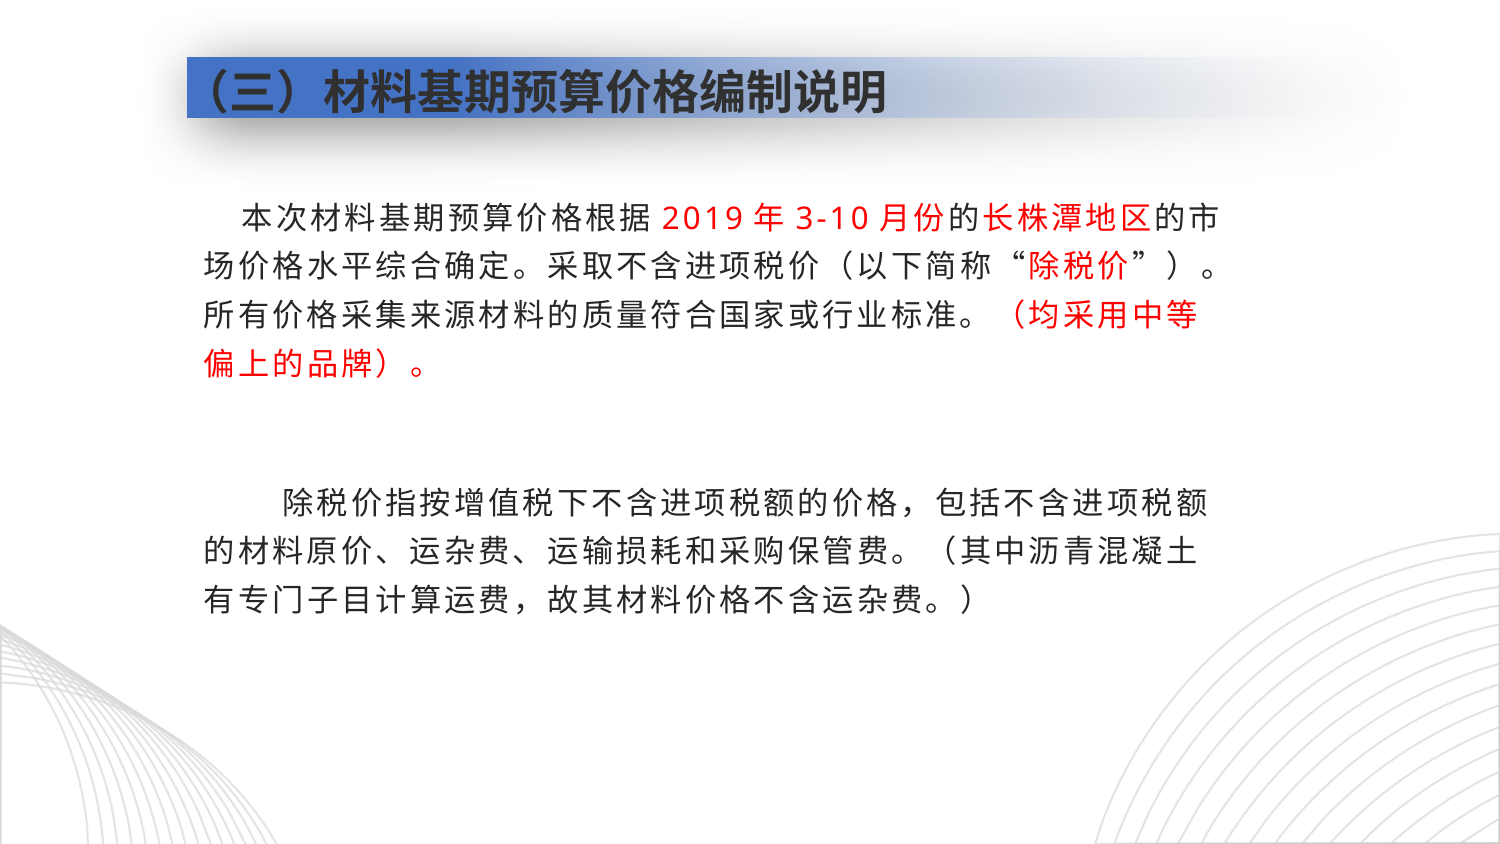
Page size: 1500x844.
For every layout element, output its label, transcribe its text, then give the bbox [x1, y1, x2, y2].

text_box [186, 57, 1389, 118]
list 本次材料基期预算价格根据2019年3-10月份的长株潭地区的市场价格水平综合确定。采取不含进项税价（以下简称“除税价”）。所有价格采集来源材料的质量符合国家或行业标准。（均采用中等偏上的品牌）。 除税价指按增值税下不含进项税额的价格，包括不含进项税额的材料原价、运杂费、运输损耗和采购保管费。（其中沥青混凝土有专门子目计算运费，故其材料价格不含运杂费。） [187, 117, 1242, 673]
title （三）材料基期预算价格编制说明 [166, 71, 1242, 127]
